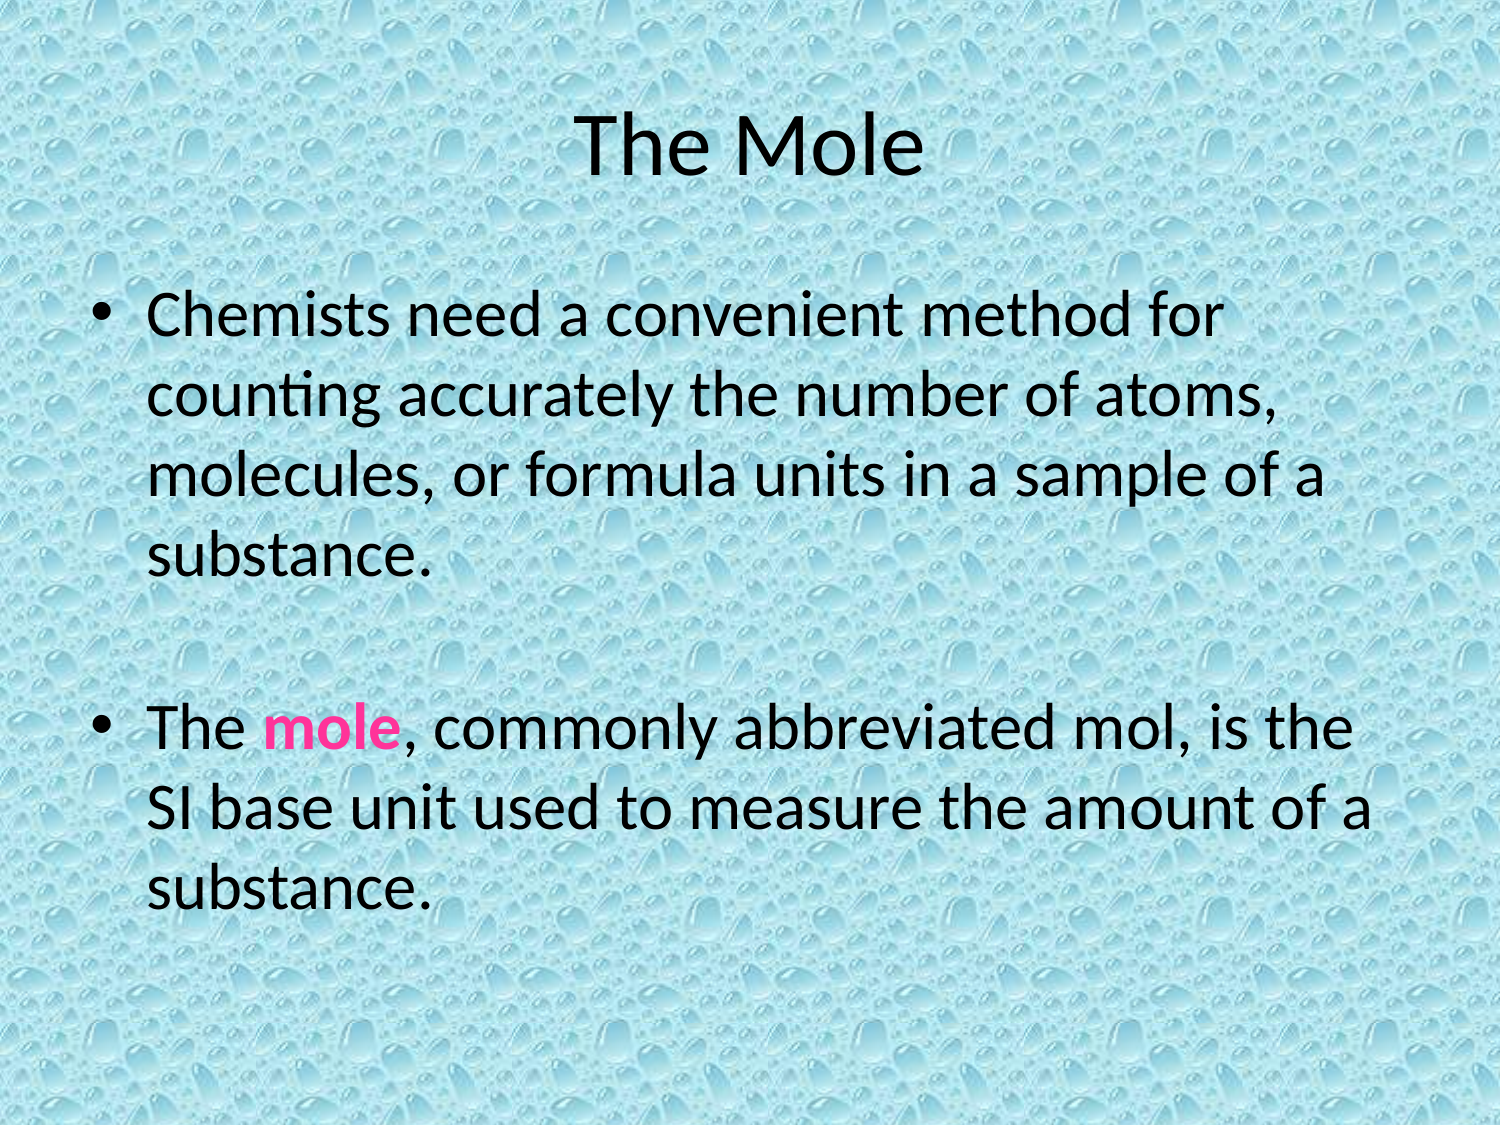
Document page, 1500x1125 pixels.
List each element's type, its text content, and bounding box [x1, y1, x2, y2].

title The Mole [75, 45, 1425, 233]
picture [0, 0, 1500, 1125]
list Chemists need a convenient method for counting accurately the number of atoms, molecules, or formula units in a sample of a substance. The mole, commonly abbreviated mol, is the SI base unit used to measure the amount of a substance. [75, 262, 1425, 1005]
